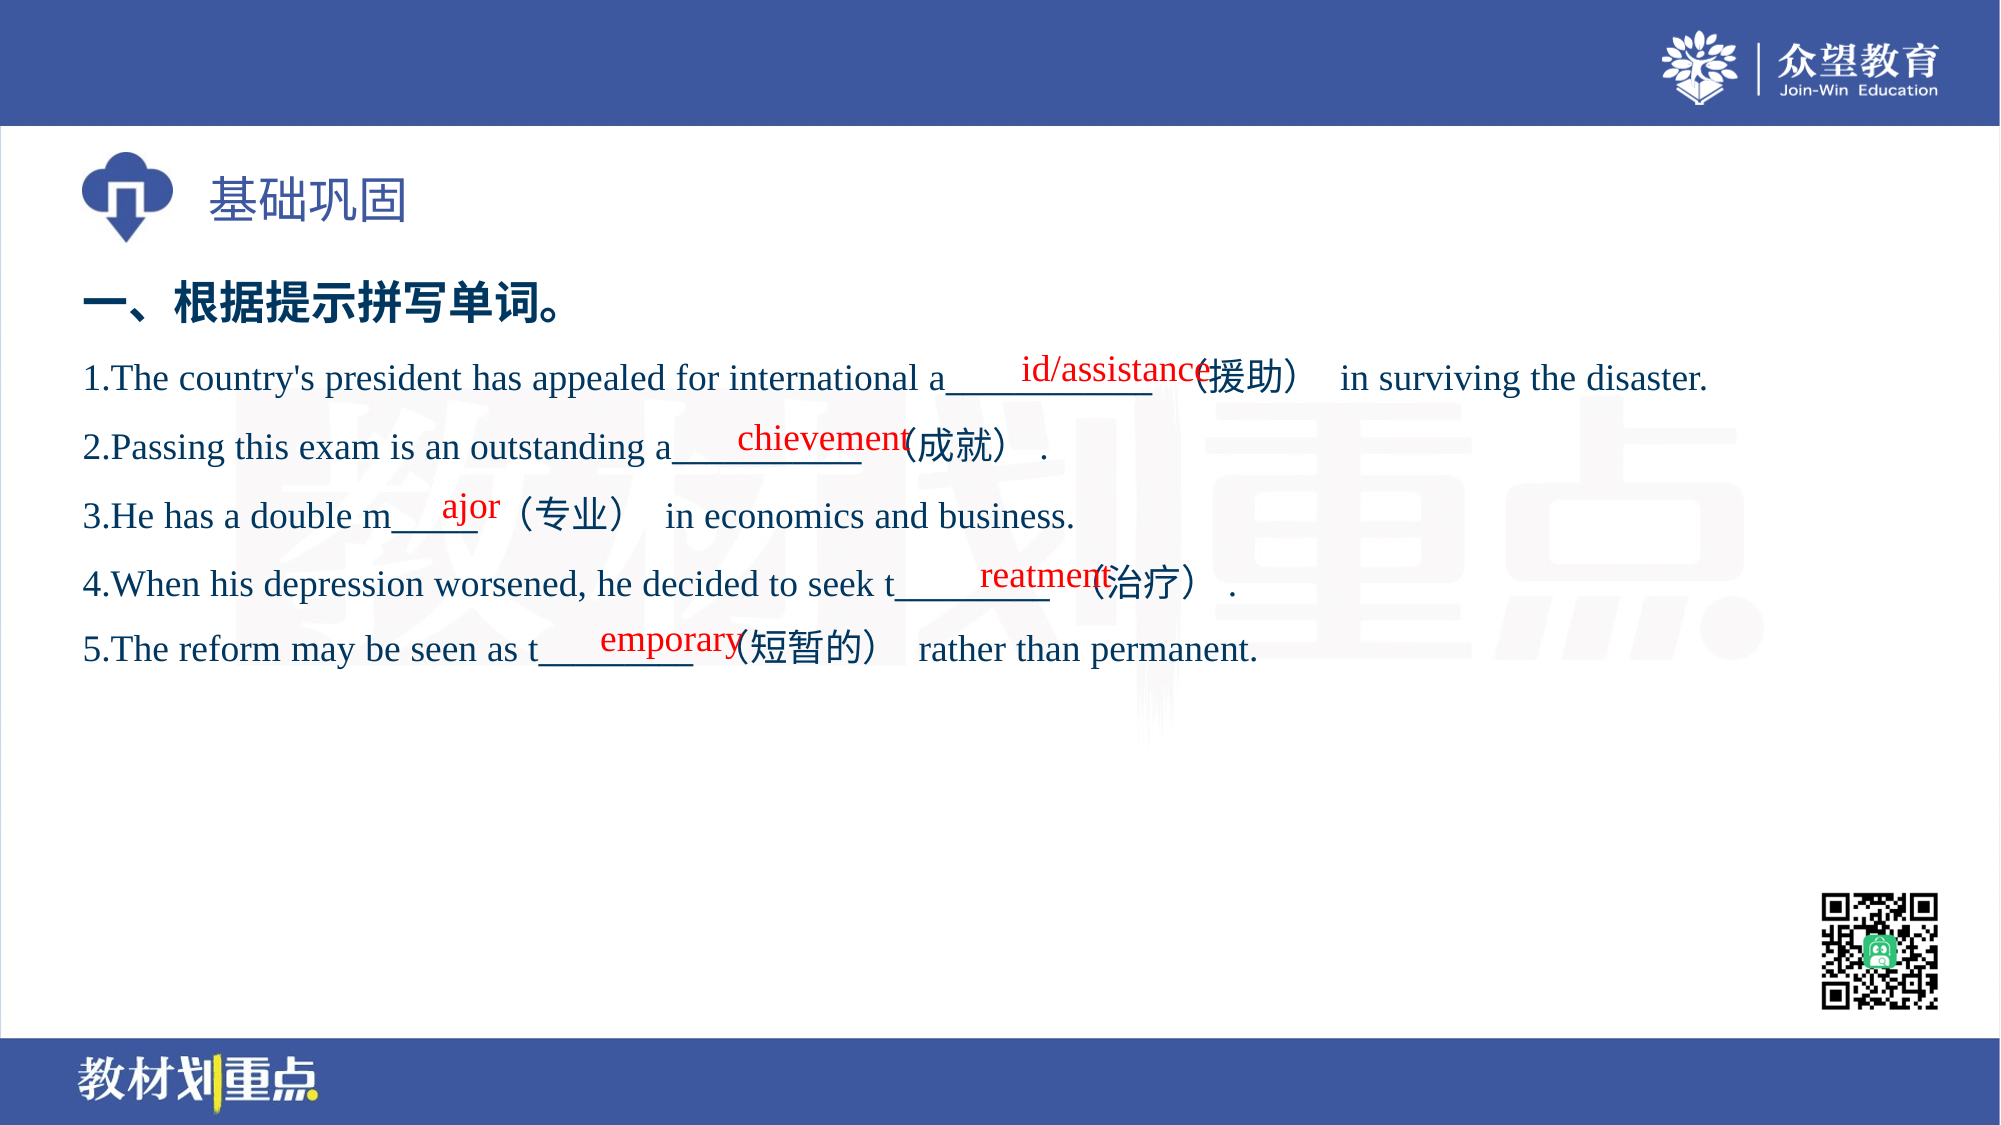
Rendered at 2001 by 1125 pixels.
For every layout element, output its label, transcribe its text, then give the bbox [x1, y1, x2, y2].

text_box chievement [724, 393, 925, 452]
picture [0, 0, 2000, 1125]
text_box emporary [586, 593, 758, 652]
text_box 1.The country's president has appealed for international a____________ （援助） in surviving the disaster. 2.Passing this exam is an outstanding a___________ （成就）. 3.He has a double m_____ （专业） in economics and business. 4.When his depression worsened, he decided to seek t_________ （治疗）. 5.The reform may be seen as t_________ （短暂的） rather than permanent. [82, 329, 1833, 663]
text_box 一、根据提示拼写单词。 [82, 247, 1817, 329]
text_box ajor [428, 461, 514, 520]
text_box id/assistance [1007, 324, 1225, 383]
text_box reatment [966, 530, 1126, 589]
